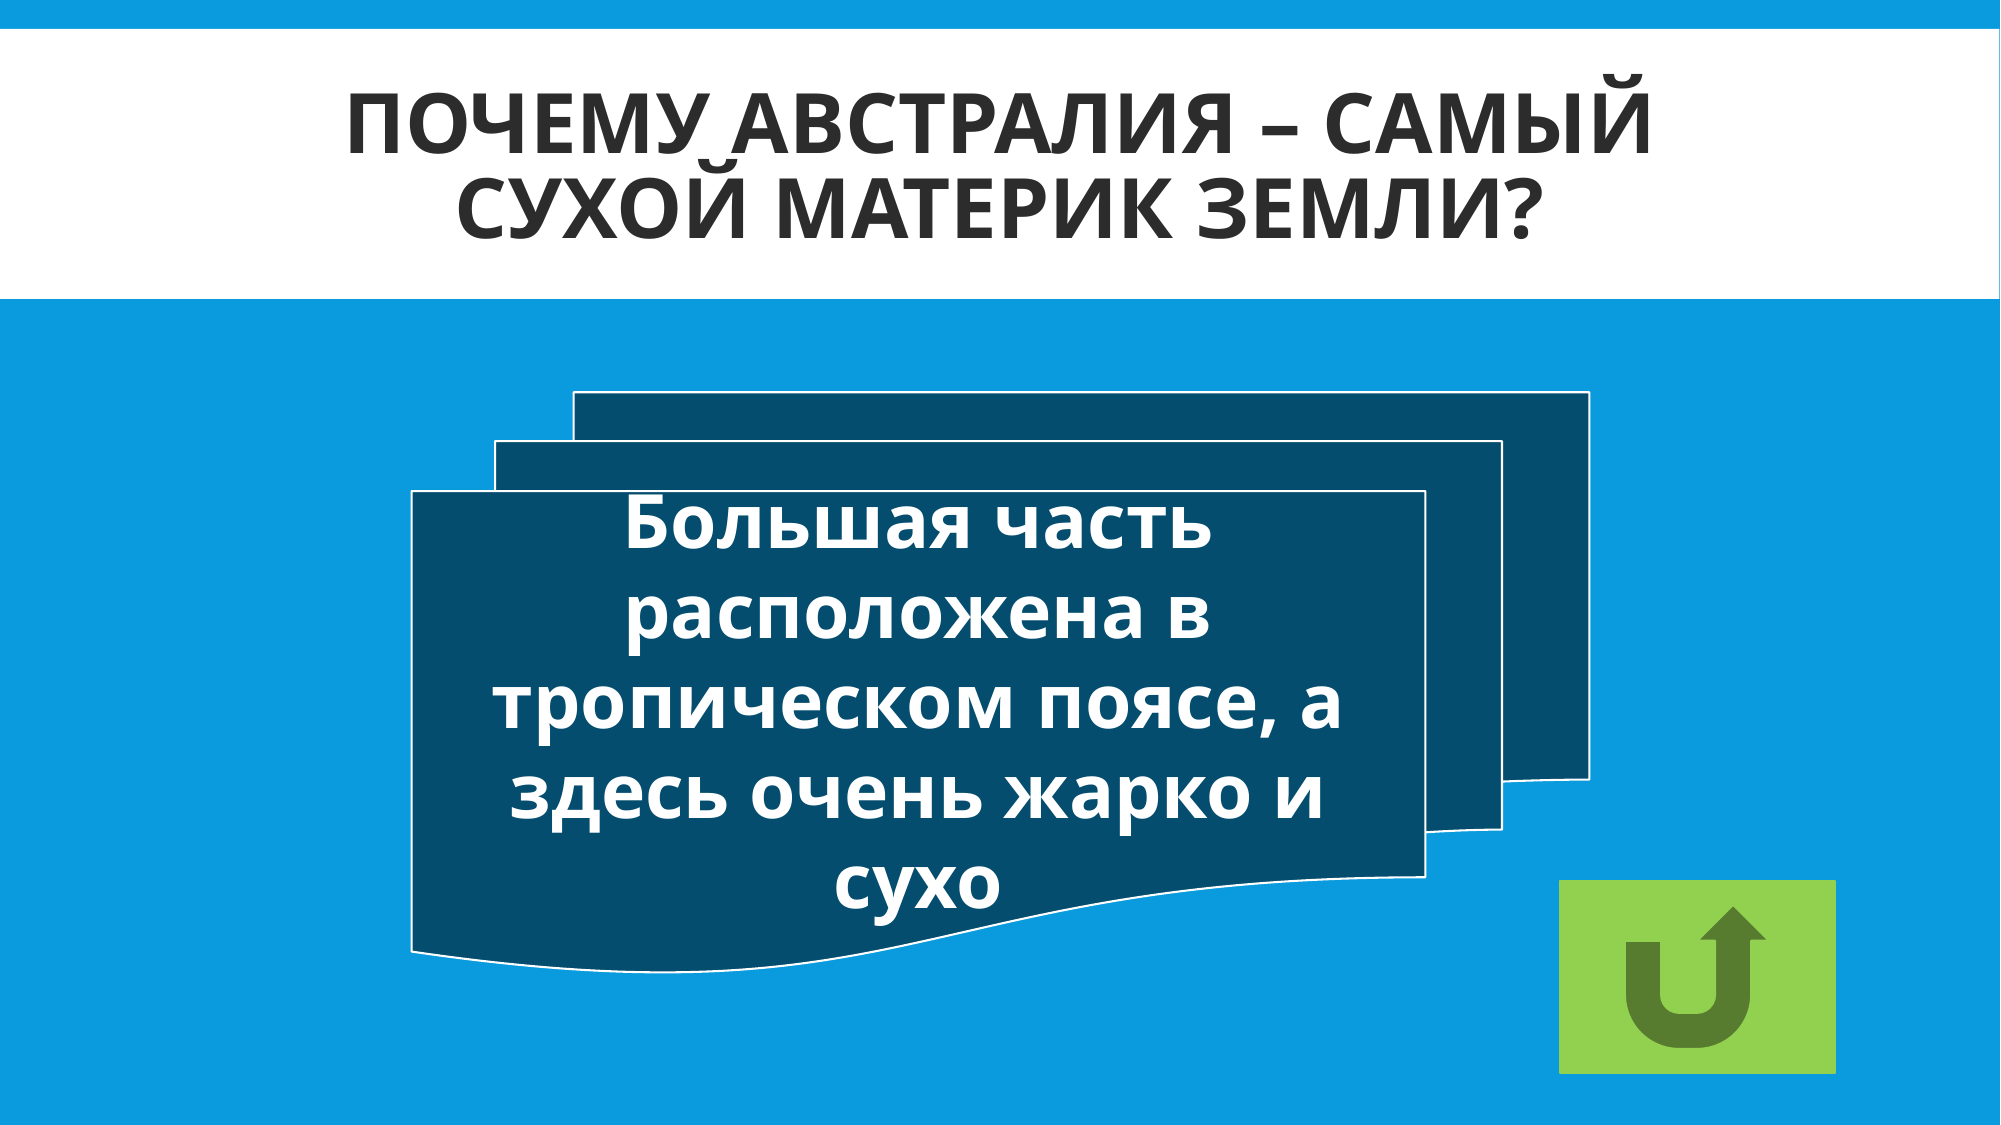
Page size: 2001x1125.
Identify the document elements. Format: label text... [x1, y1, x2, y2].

text_box [1559, 880, 1836, 1074]
text_box Большая часть расположена в тропическом поясе, а здесь очень жарко и сухо [410, 391, 1591, 974]
title Почему Австралия – самый сухой материк Земли? [197, 46, 1803, 295]
